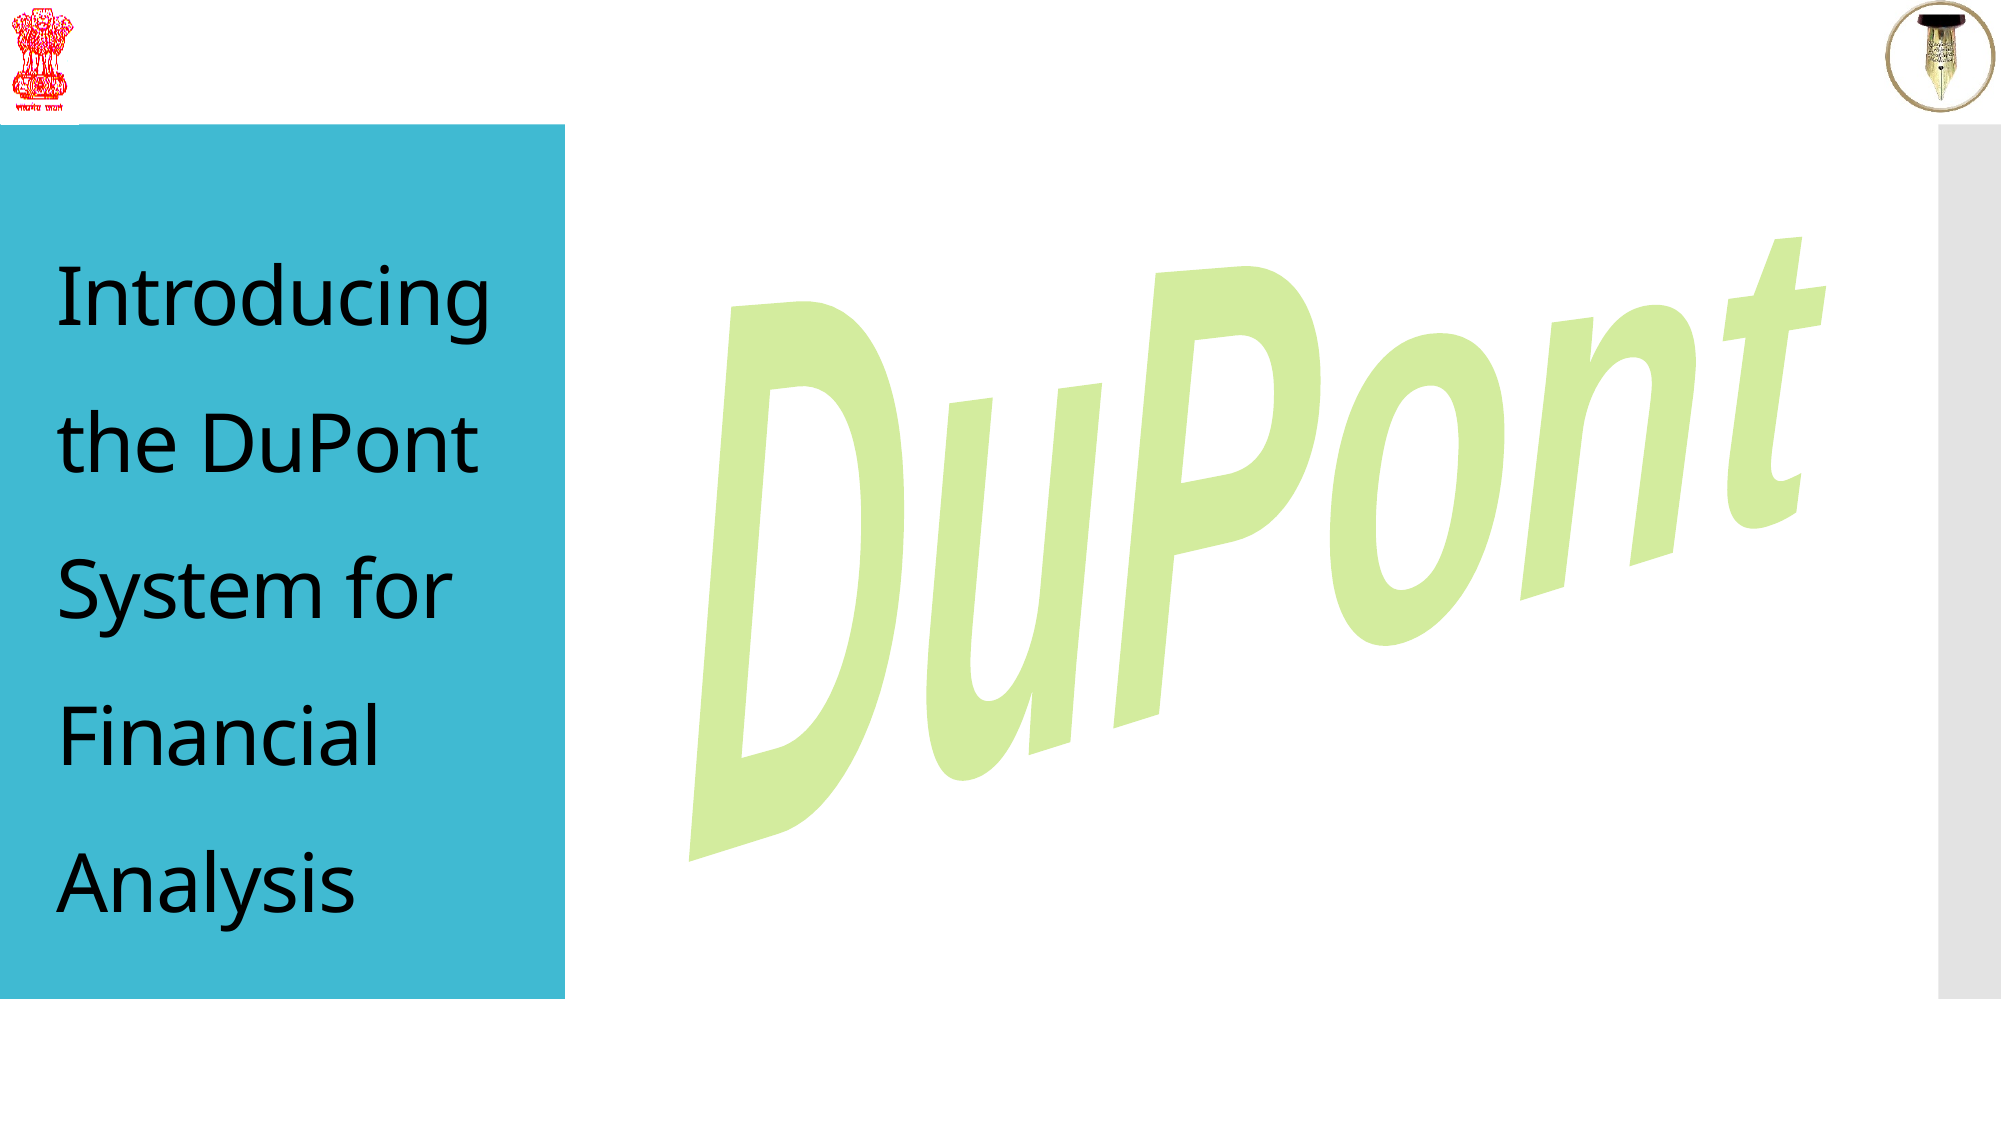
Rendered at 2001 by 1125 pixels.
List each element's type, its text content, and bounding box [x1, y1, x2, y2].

picture [1884, 0, 1996, 113]
title Introducing the DuPont System for Financial Analysis [41, 184, 525, 940]
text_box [0, 0, 79, 125]
